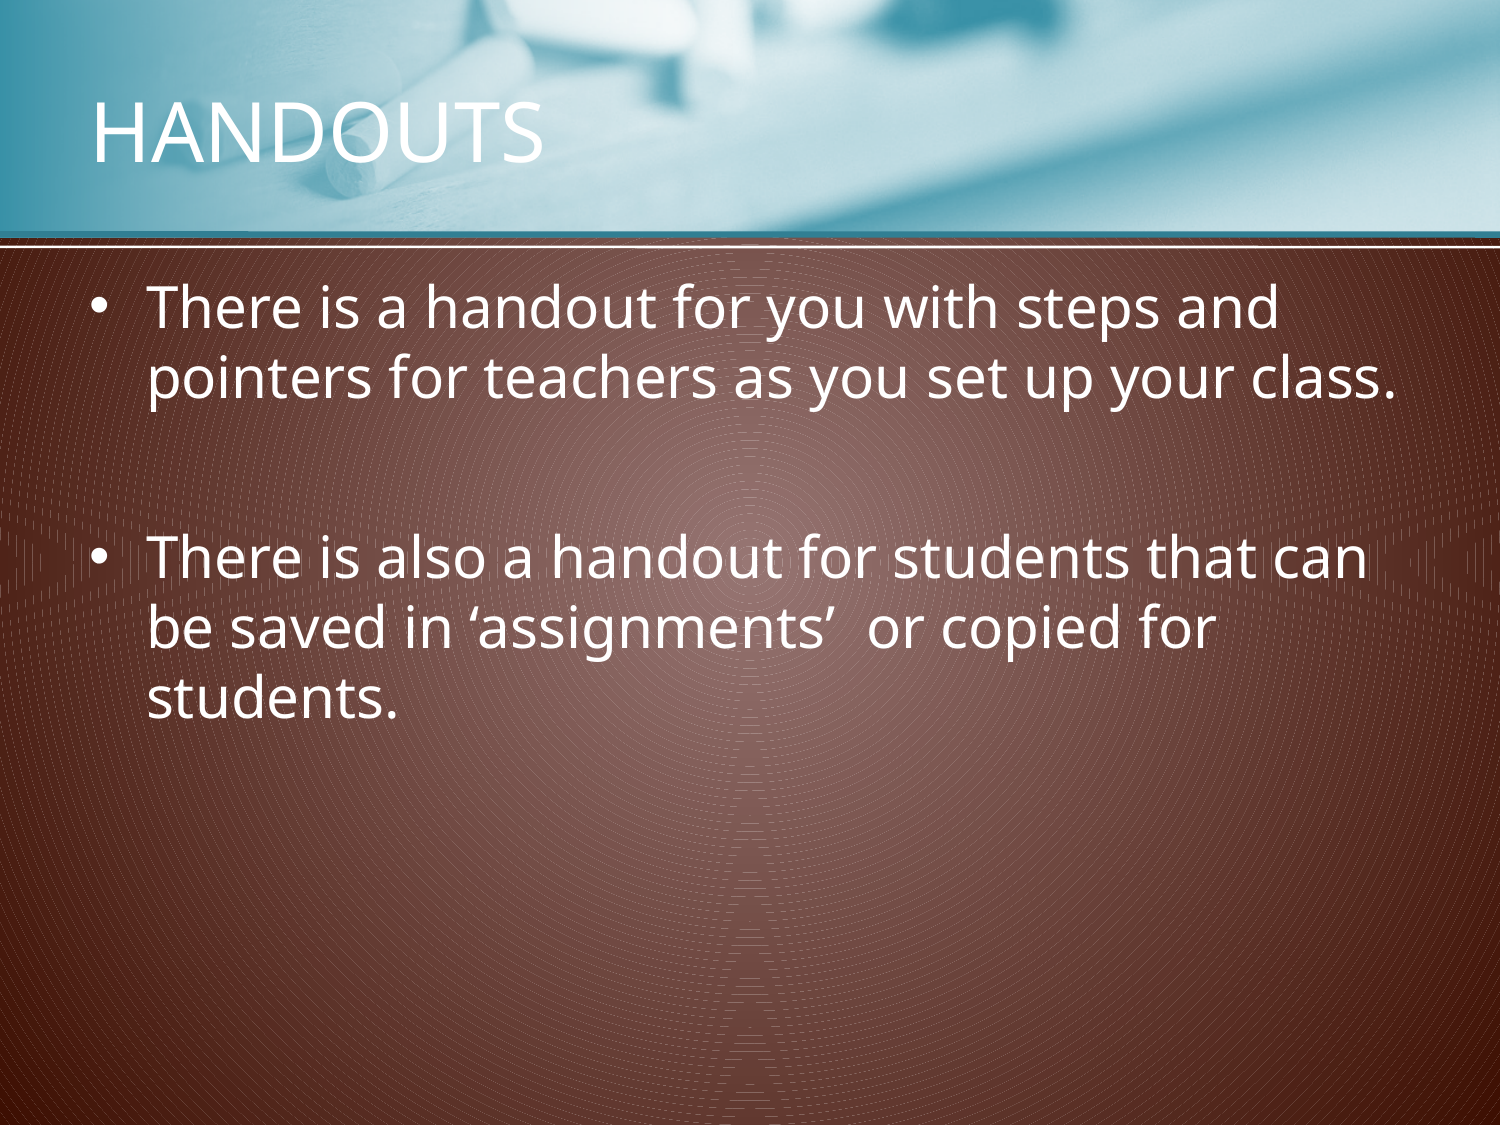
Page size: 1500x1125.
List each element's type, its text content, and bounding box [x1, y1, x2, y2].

list There is a handout for you with steps and pointers for teachers as you set up your class. There is also a handout for students that can be saved in ‘assignments’ or copied for students. [75, 262, 1425, 1005]
title HANDOUTS [75, 24, 1425, 233]
